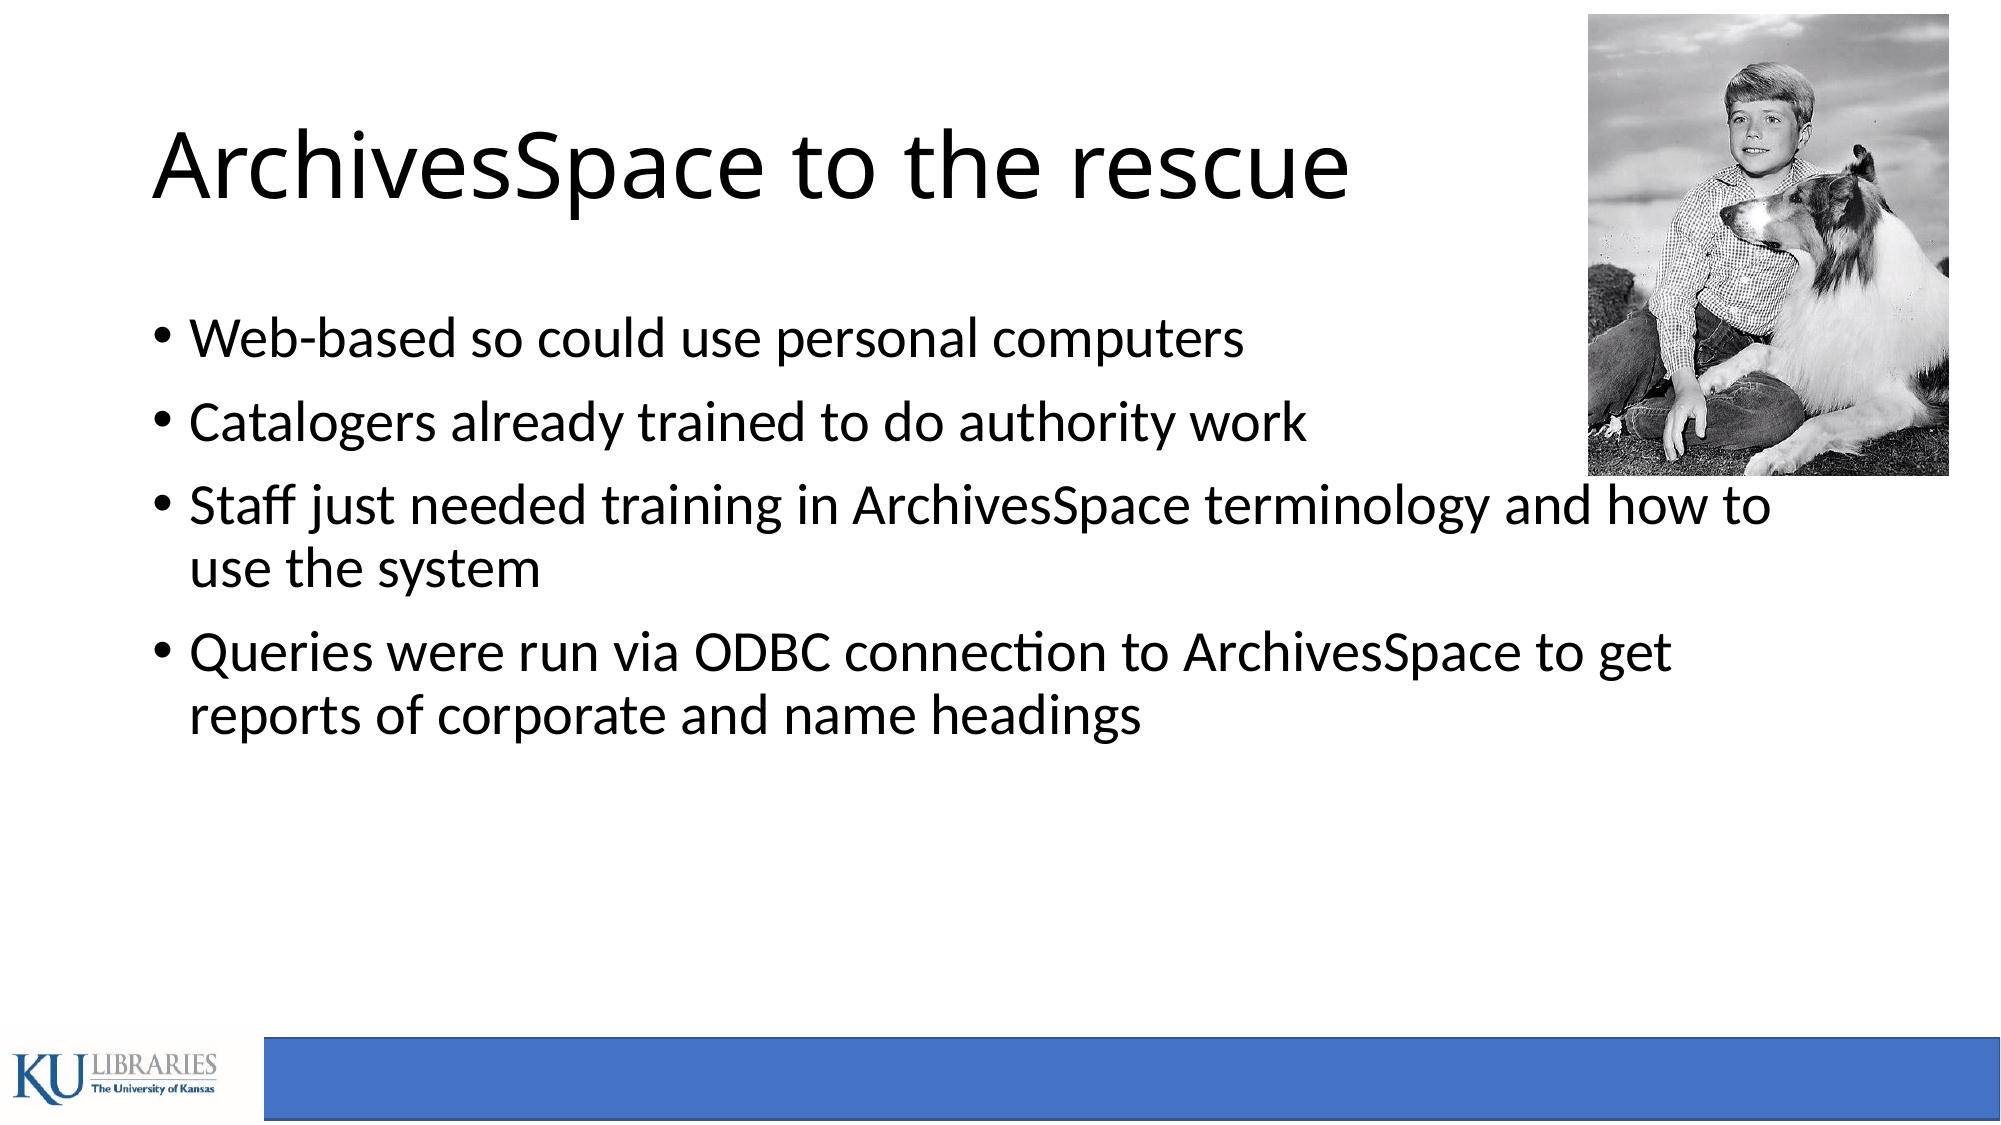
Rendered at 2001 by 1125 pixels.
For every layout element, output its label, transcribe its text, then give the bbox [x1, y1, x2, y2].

picture [0, 1029, 264, 1125]
title ArchivesSpace to the rescue [137, 59, 1588, 278]
picture [1588, 14, 1949, 476]
list Web-based so could use personal computers Catalogers already trained to do authority work Staff just needed training in ArchivesSpace terminology and how to use the system Queries were run via ODBC connection to ArchivesSpace to get reports of corporate and name headings [137, 299, 1863, 1014]
